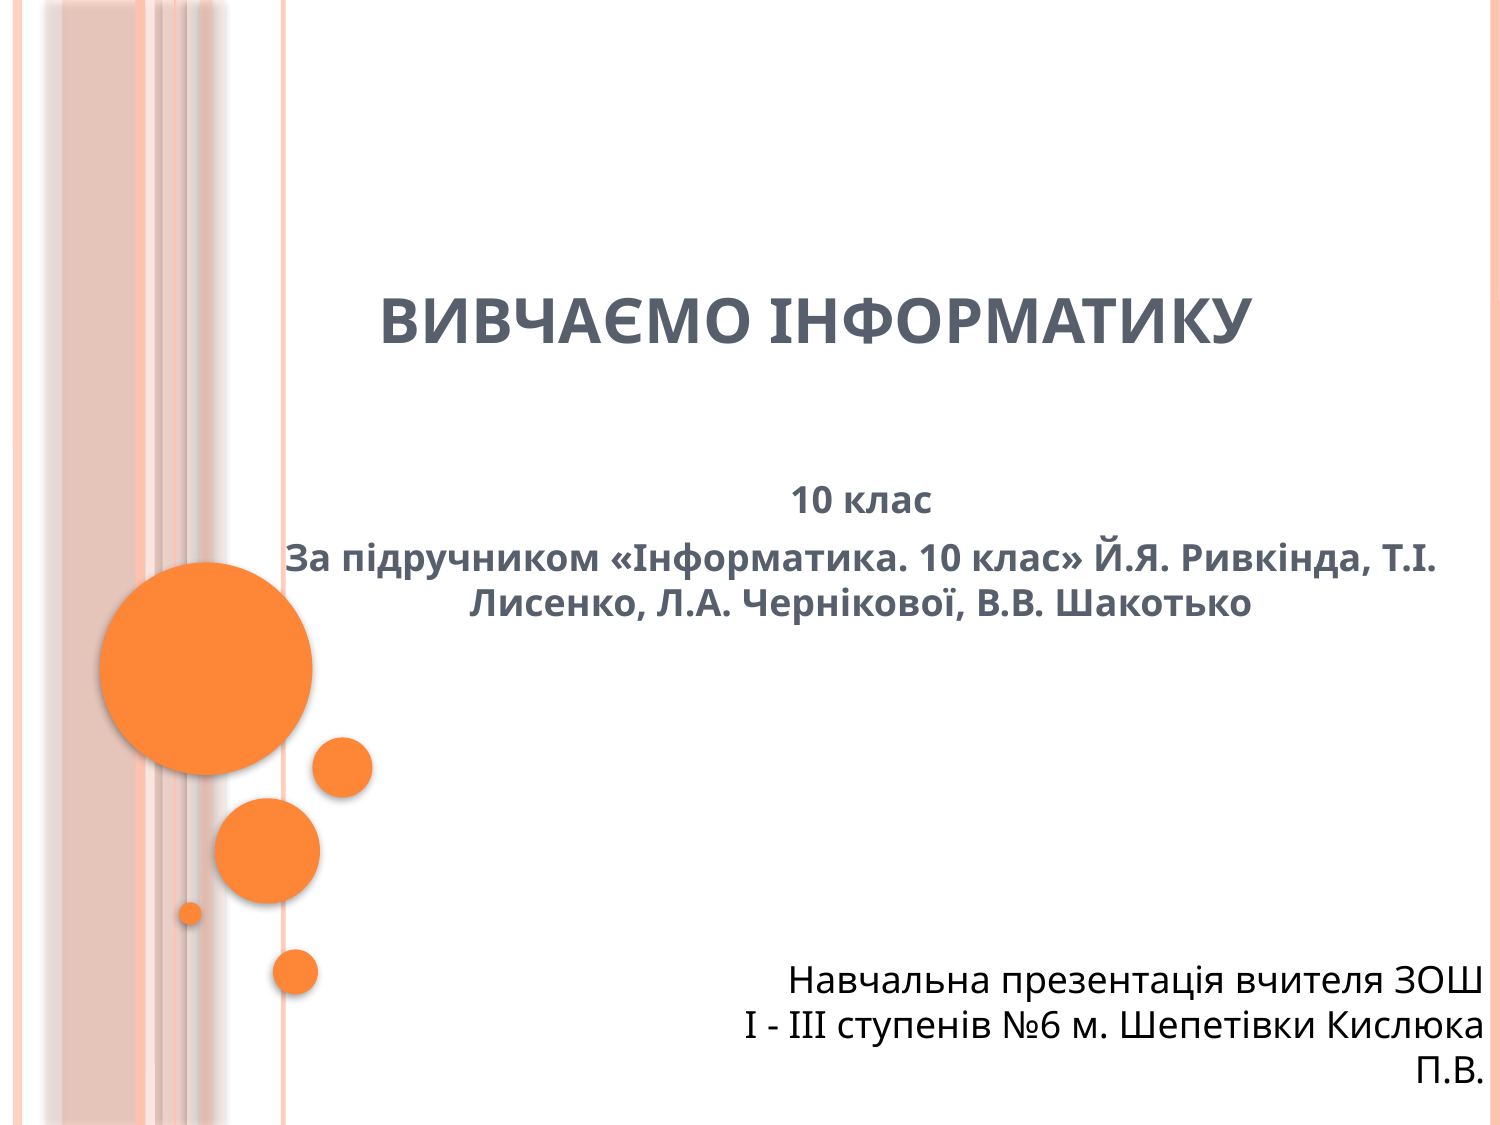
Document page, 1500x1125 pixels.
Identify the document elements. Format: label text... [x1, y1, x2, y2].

subtitle 10 клас За підручником «Інформатика. 10 клас» Й.Я. Ривкінда, Т.І. Лисенко, Л.А. Чернікової, В.В. Шакотько [269, 468, 1454, 645]
text_box Навчальна презентація вчителя ЗОШ І - ІІІ ступенів №6 м. Шепетівки Кислюка П.В. [726, 949, 1500, 1099]
title Вивчаємо інформатику [363, 164, 1376, 364]
